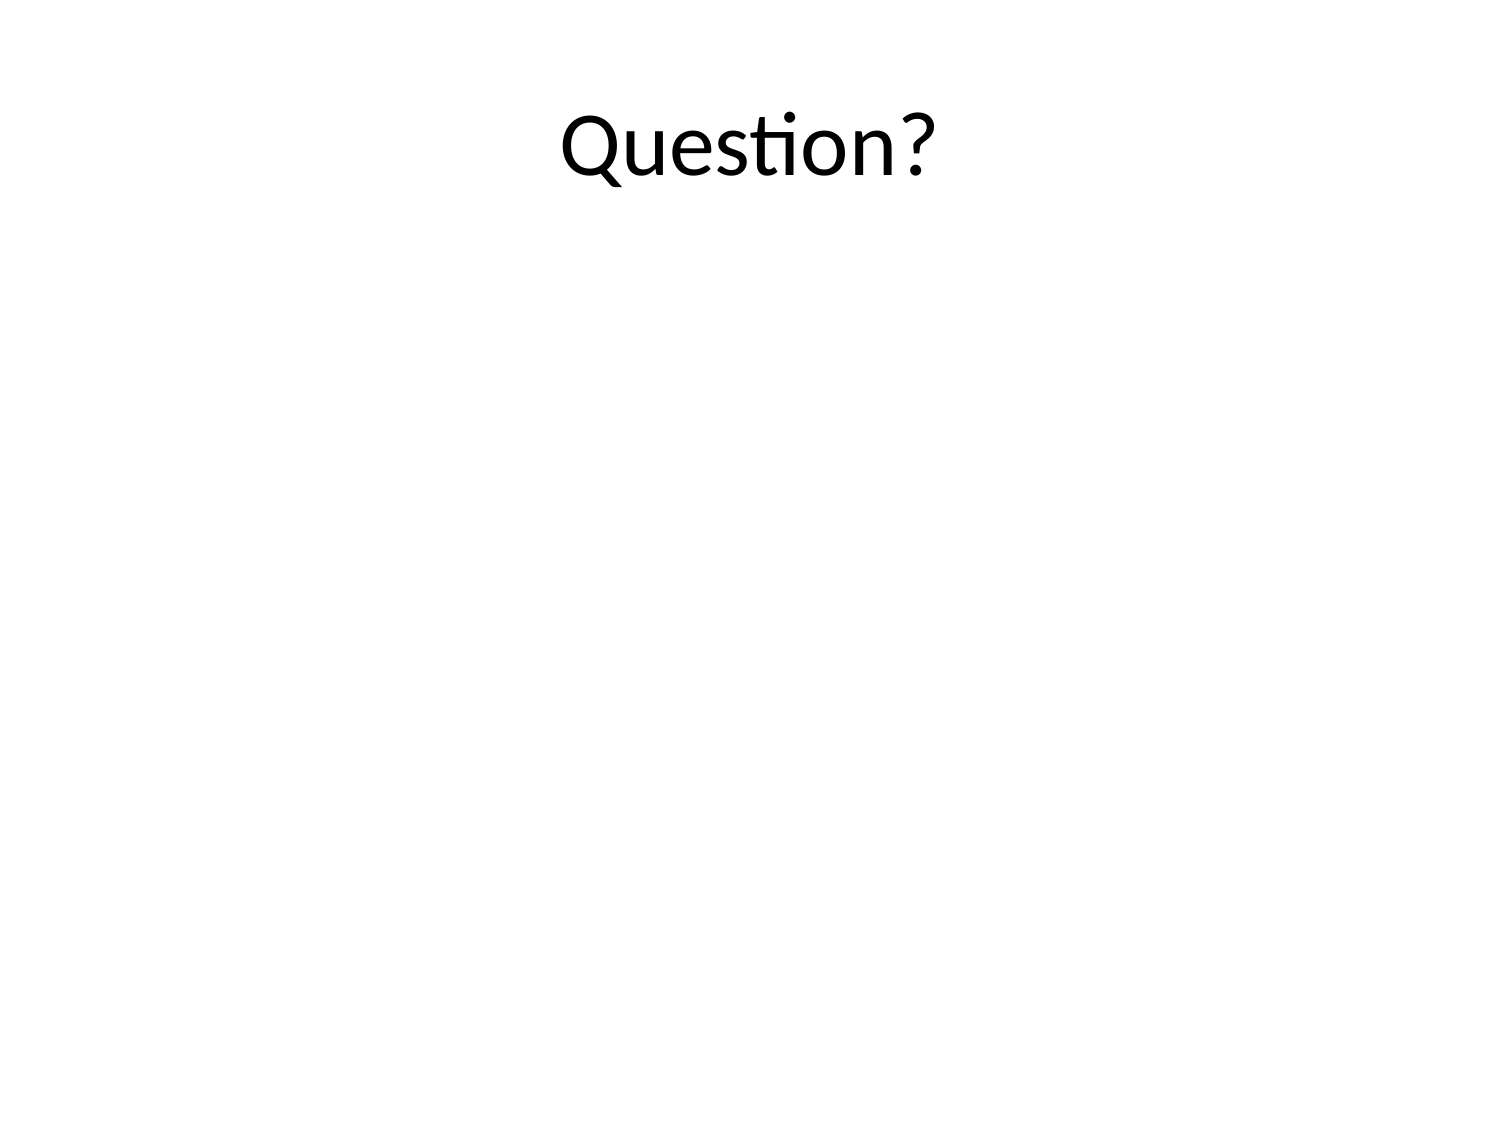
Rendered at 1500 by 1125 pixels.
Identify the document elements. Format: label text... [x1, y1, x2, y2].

title Question? [75, 45, 1425, 233]
